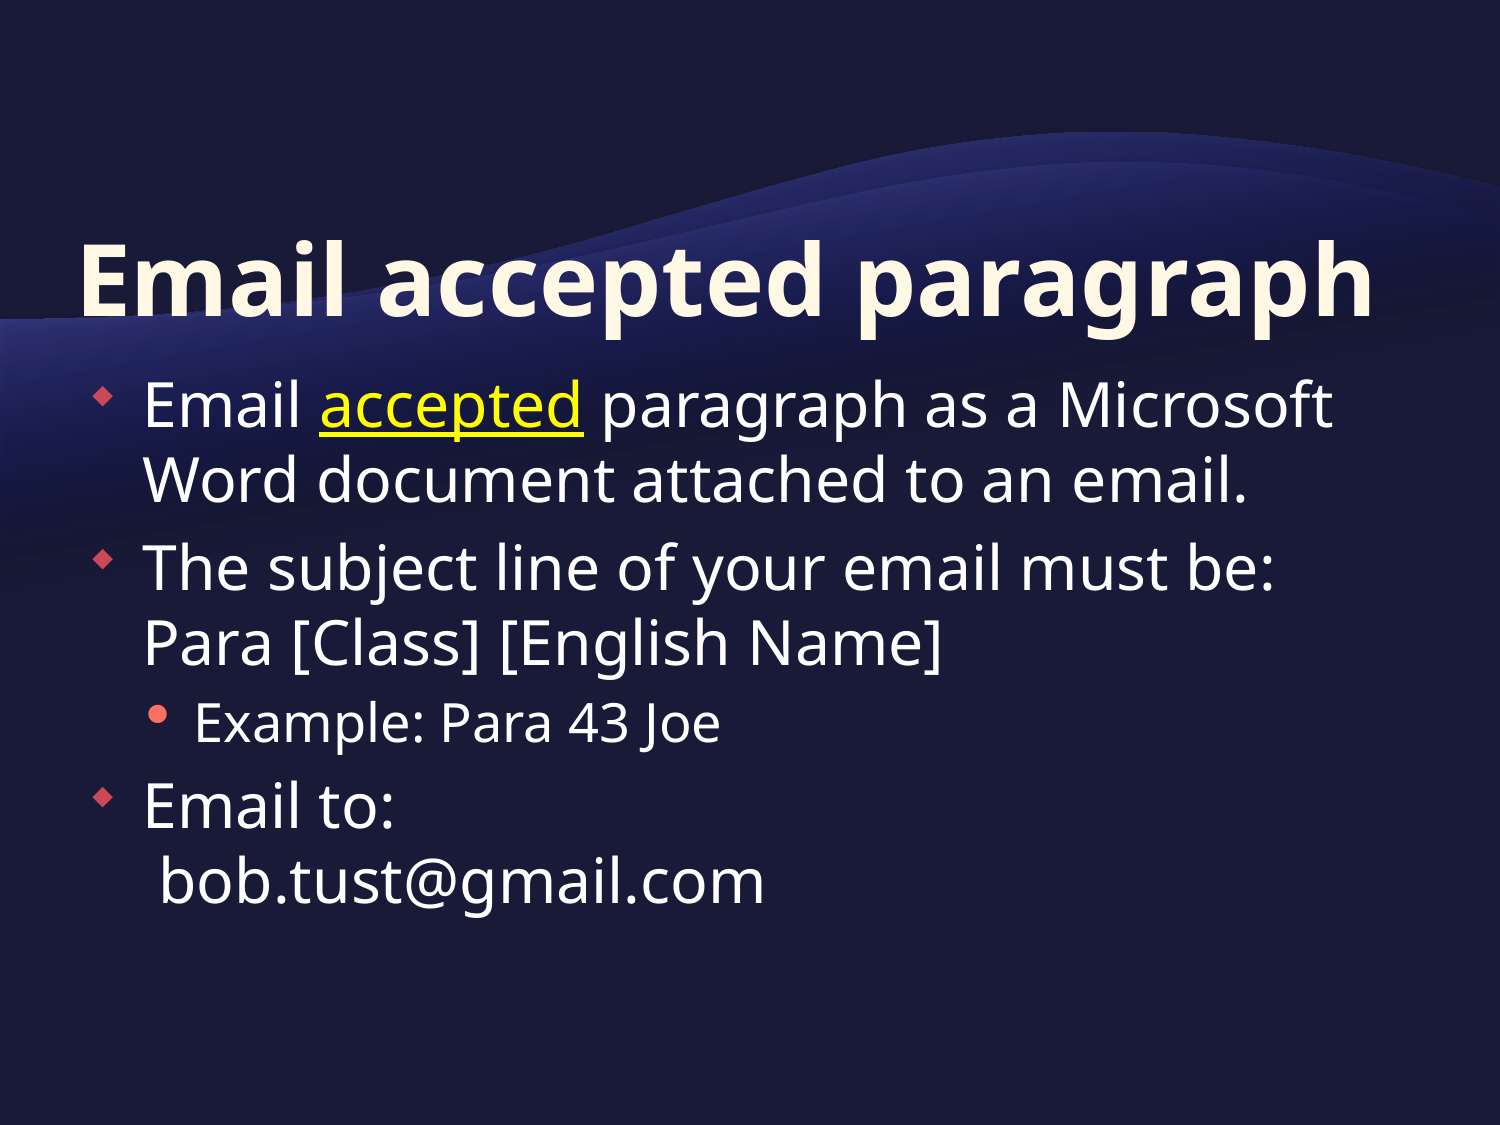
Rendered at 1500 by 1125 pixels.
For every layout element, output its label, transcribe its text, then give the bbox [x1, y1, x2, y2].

list Email accepted paragraph as a Microsoft Word document attached to an email. The subject line of your email must be: Para [Class] [English Name] Example: Para 43 Joe Email to: bob.tust@gmail.com [75, 357, 1425, 1033]
title Email accepted paragraph [75, 87, 1425, 338]
